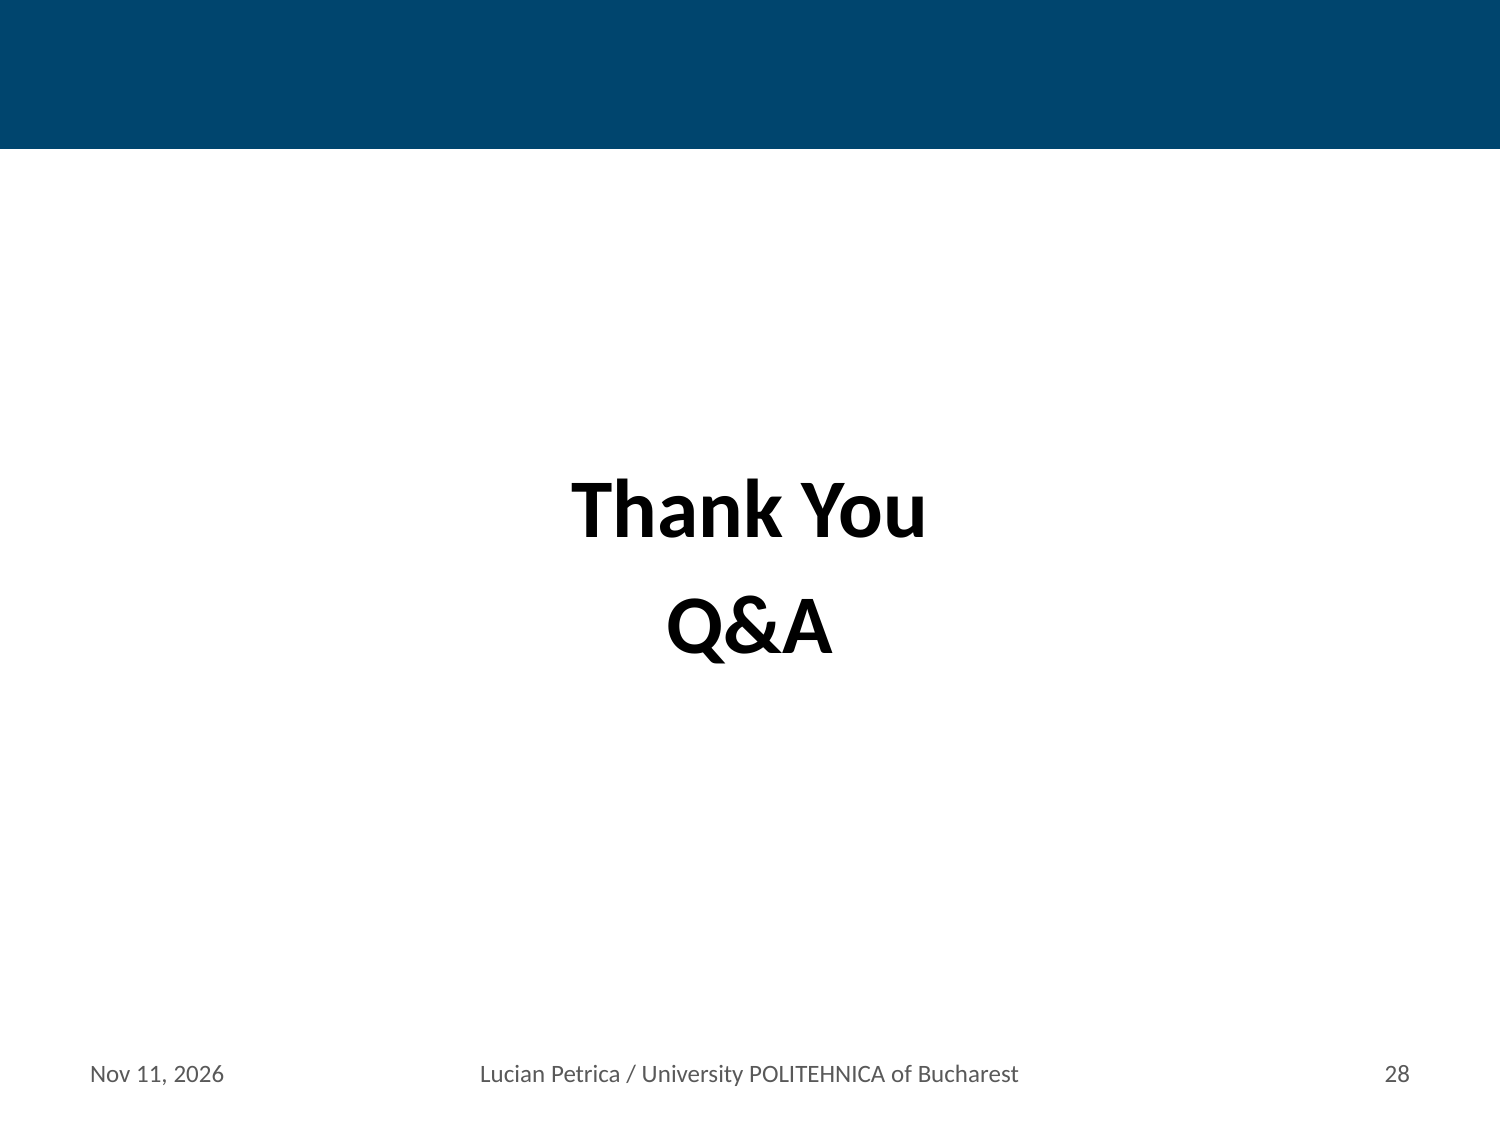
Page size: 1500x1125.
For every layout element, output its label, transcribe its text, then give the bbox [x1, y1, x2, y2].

footer Lucian Petrica / University POLITEHNICA of Bucharest [277, 1042, 1223, 1103]
list Thank You Q&A [75, 196, 1425, 1010]
slide_number 27 [1246, 1042, 1425, 1103]
slide_number 11-Mar-15 [75, 1042, 254, 1103]
